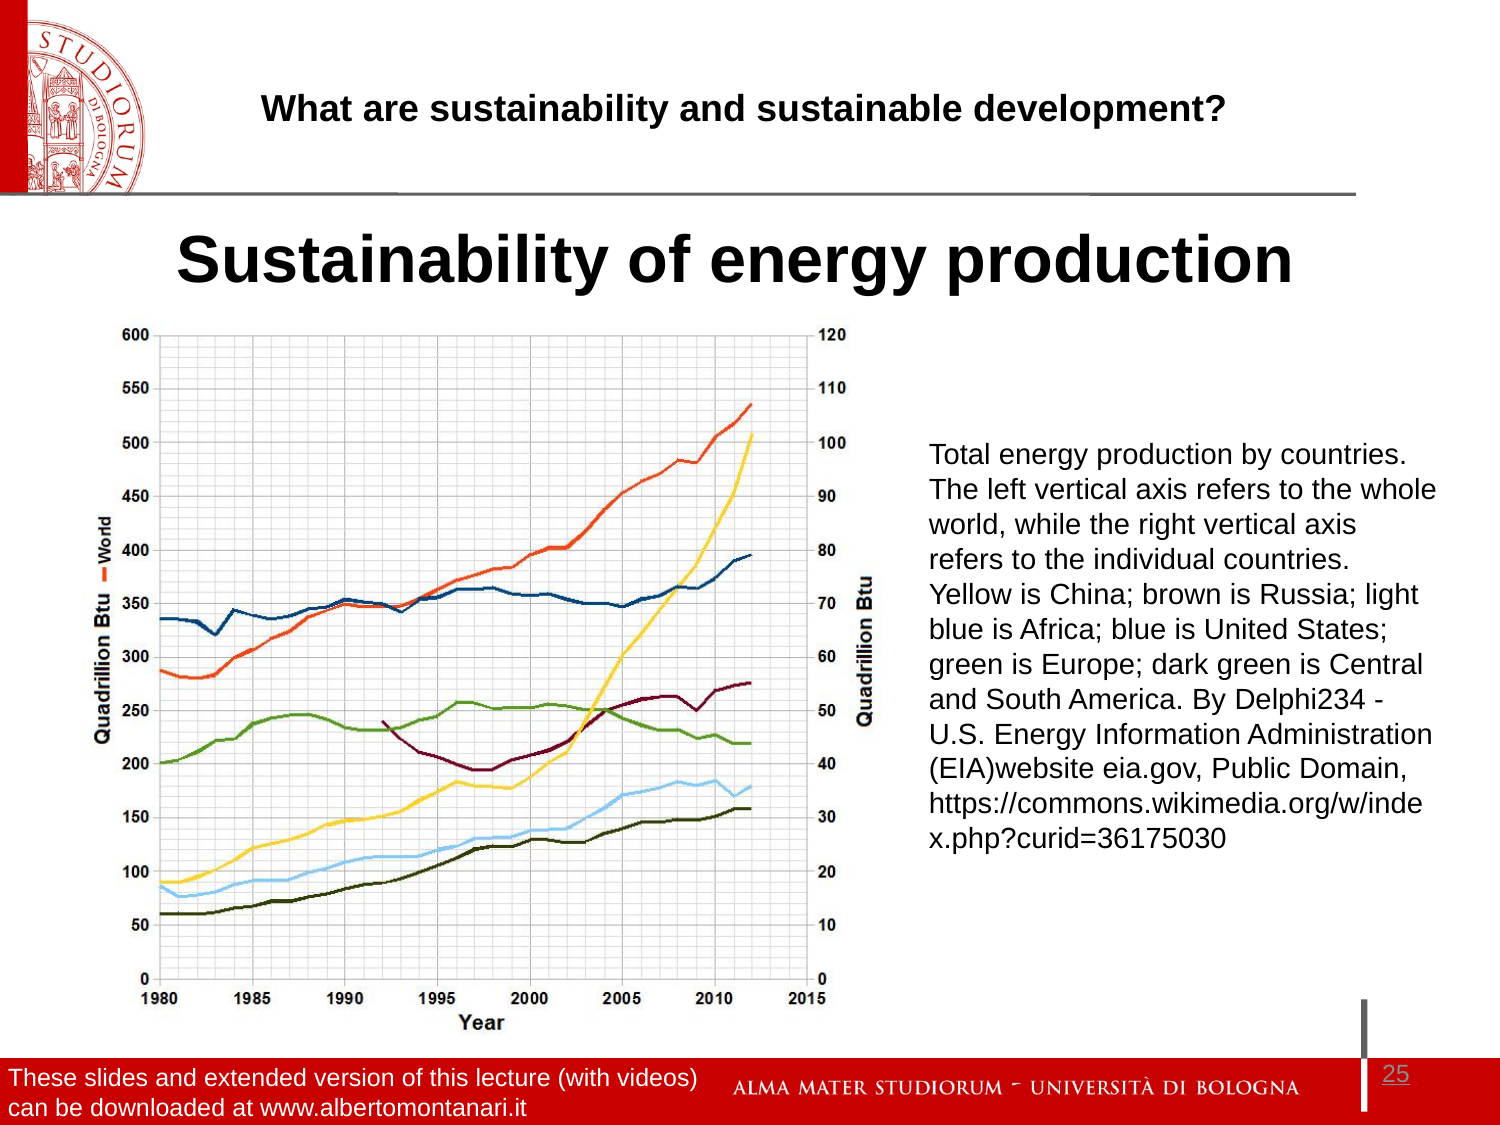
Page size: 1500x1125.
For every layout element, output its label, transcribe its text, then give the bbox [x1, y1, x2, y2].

picture [0, 1058, 1500, 1125]
picture [28, 16, 151, 192]
text_box Total energy production by countries. The left vertical axis refers to the whole world, while the right vertical axis refers to the individual countries. Yellow is China; brown is Russia; light blue is Africa; blue is United States; green is Europe; dark green is Central and South America. By Delphi234 - U.S. Energy Information Administration (EIA)website eia.gov, Public Domain, https://commons.wikimedia.org/w/index.php?curid=36175030 [913, 427, 1453, 863]
picture [81, 316, 883, 1041]
slide_number 25 [1074, 1042, 1425, 1103]
text_box Sustainability of energy production [124, 208, 1348, 304]
